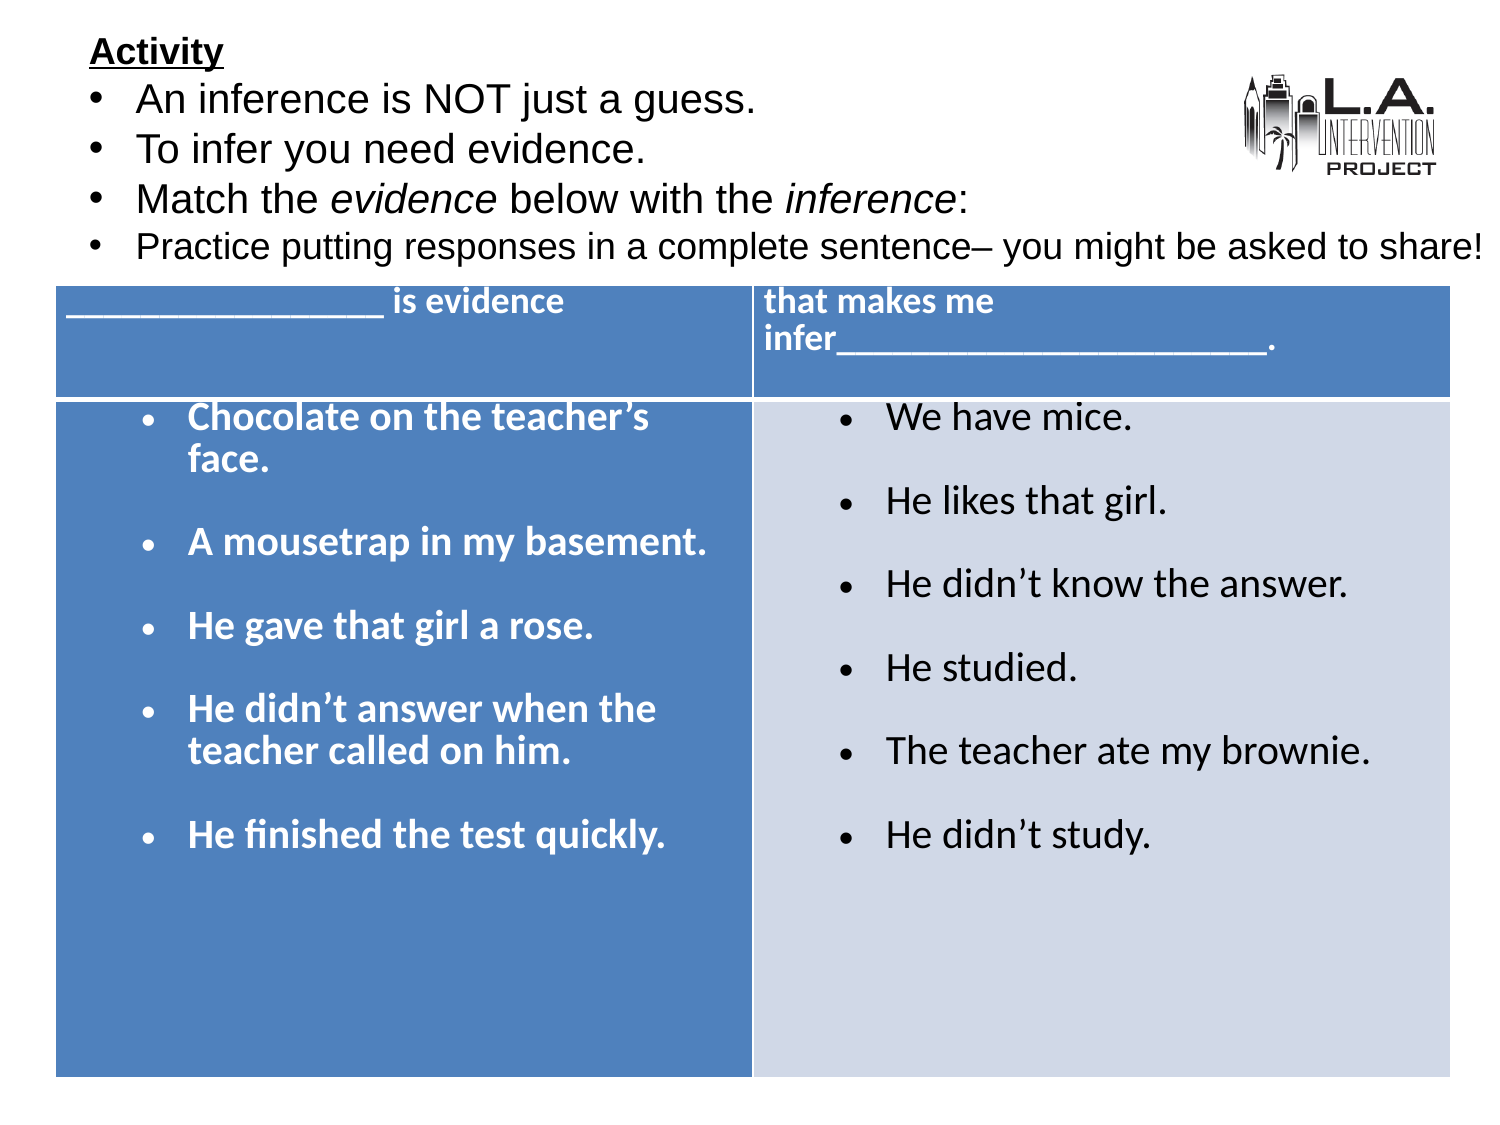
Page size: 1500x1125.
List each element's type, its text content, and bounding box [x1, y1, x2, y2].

table_cell We have mice. He likes that girl. He didn’t know the answer. He studied. The teacher ate my brownie. He didn’t study. [754, 402, 1450, 1077]
text_box Activity An inference is NOT just a guess. To infer you need evidence. Match the evidence below with the inference: Practice putting responses in a complete sentence– you might be asked to share! [73, 19, 1500, 275]
table_header that makes me infer_______________________. [754, 286, 1450, 397]
picture [1233, 58, 1452, 192]
table_header _________________ is evidence [56, 286, 752, 397]
table_cell Chocolate on the teacher’s face. A mousetrap in my basement. He gave that girl a rose. He didn’t answer when the teacher called on him. He finished the test quickly. [56, 402, 752, 1077]
